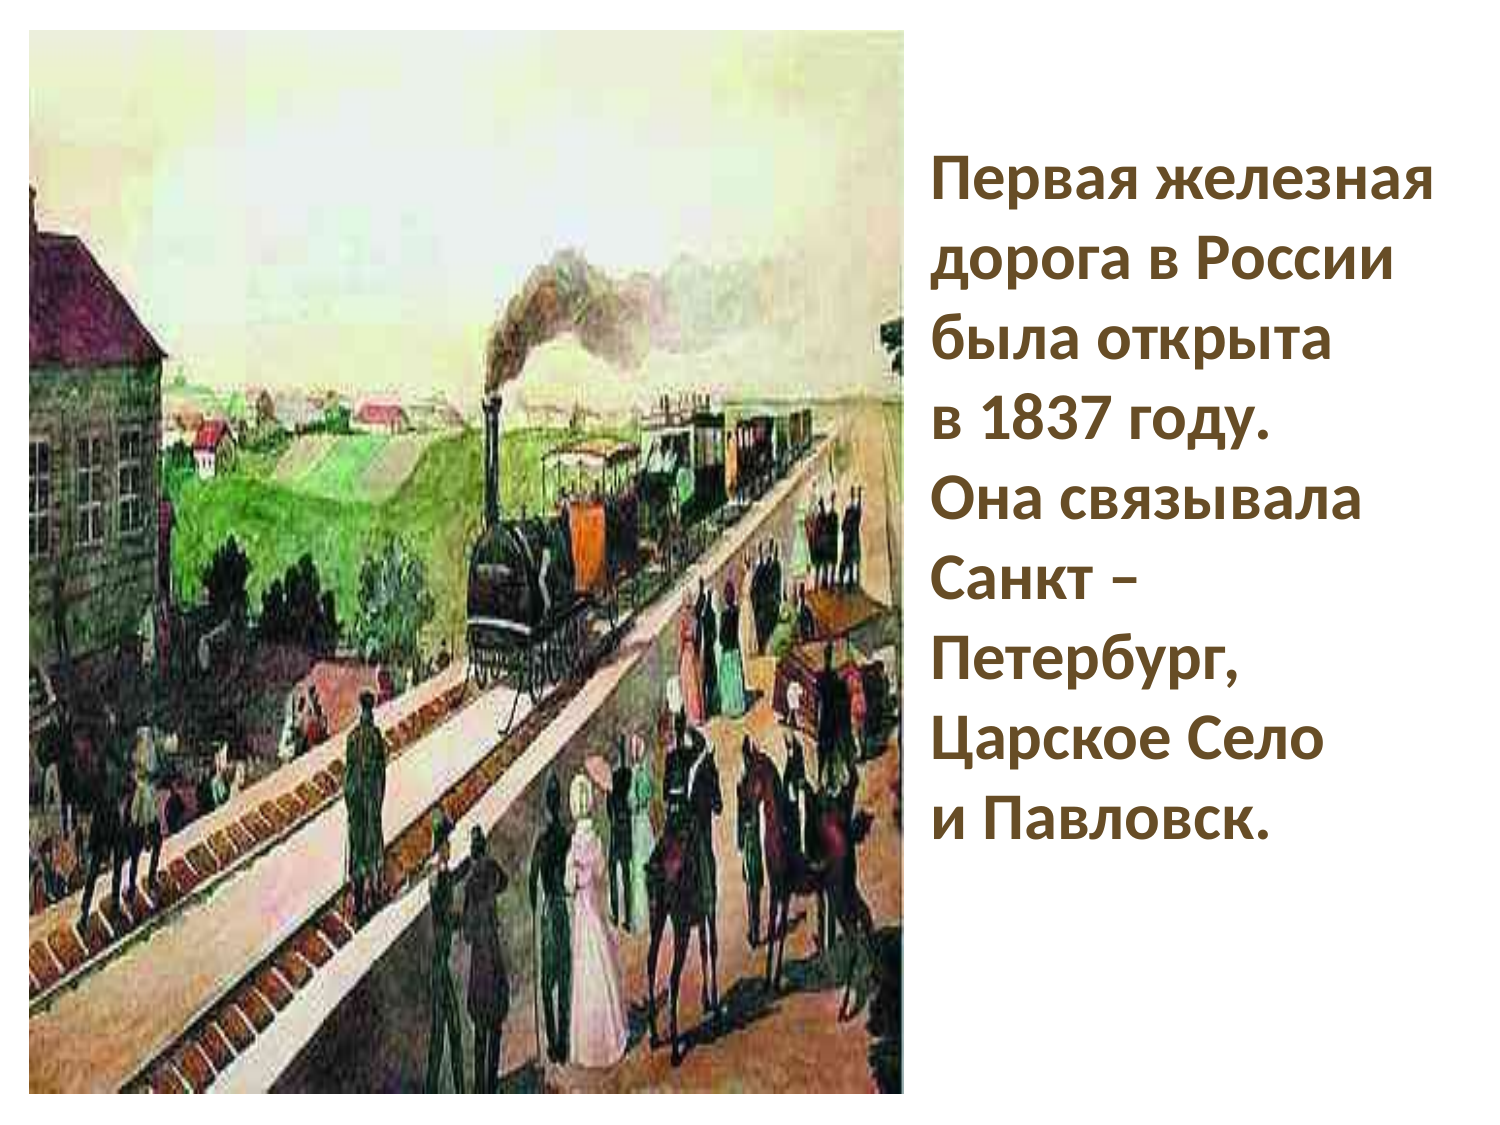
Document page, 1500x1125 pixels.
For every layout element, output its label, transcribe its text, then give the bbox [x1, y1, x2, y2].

picture [29, 30, 904, 1095]
text_box Первая железная дорога в России была открыта в 1837 году. Она связывала Санкт – Петербург, Царское Село и Павловск. [915, 125, 1471, 860]
